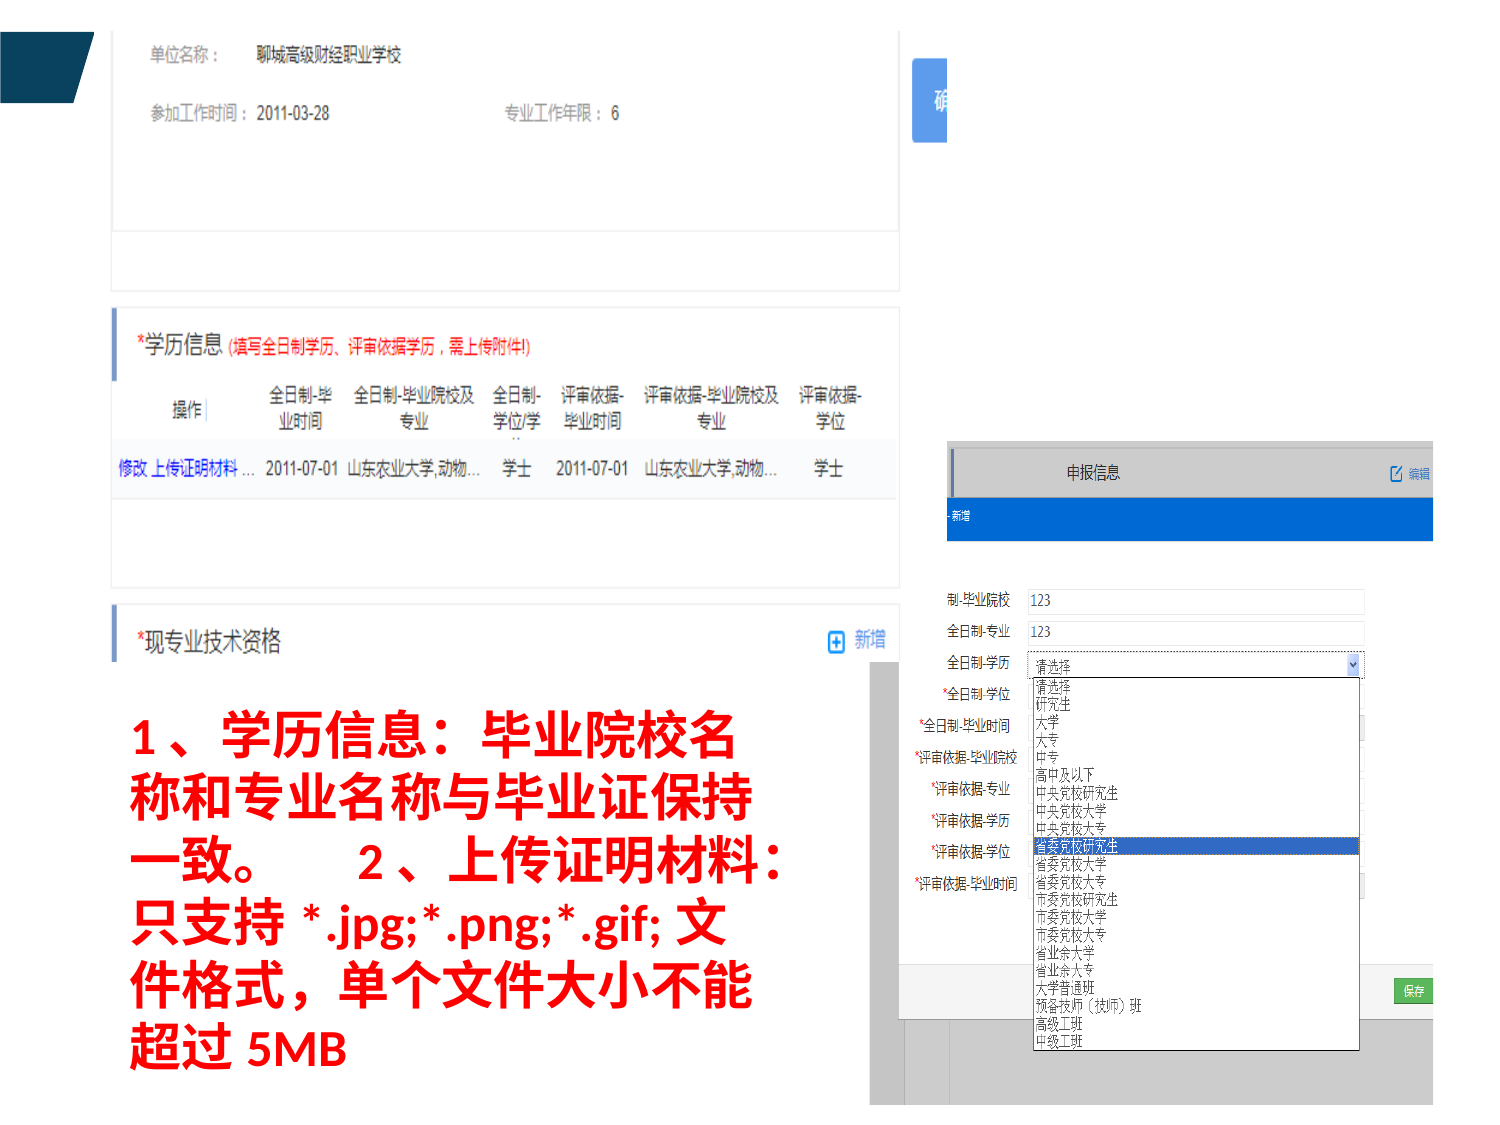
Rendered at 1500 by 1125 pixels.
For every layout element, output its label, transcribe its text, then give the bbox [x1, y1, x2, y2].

text_box [0, 29, 96, 106]
text_box 1、学历信息：毕业院校名称和专业名称与毕业证保持一致。 2、上传证明材料：只支持*.jpg;*.png;*.gif;文件格式，单个文件大小不能超过5MB [118, 696, 784, 1083]
picture [94, 31, 1434, 1106]
